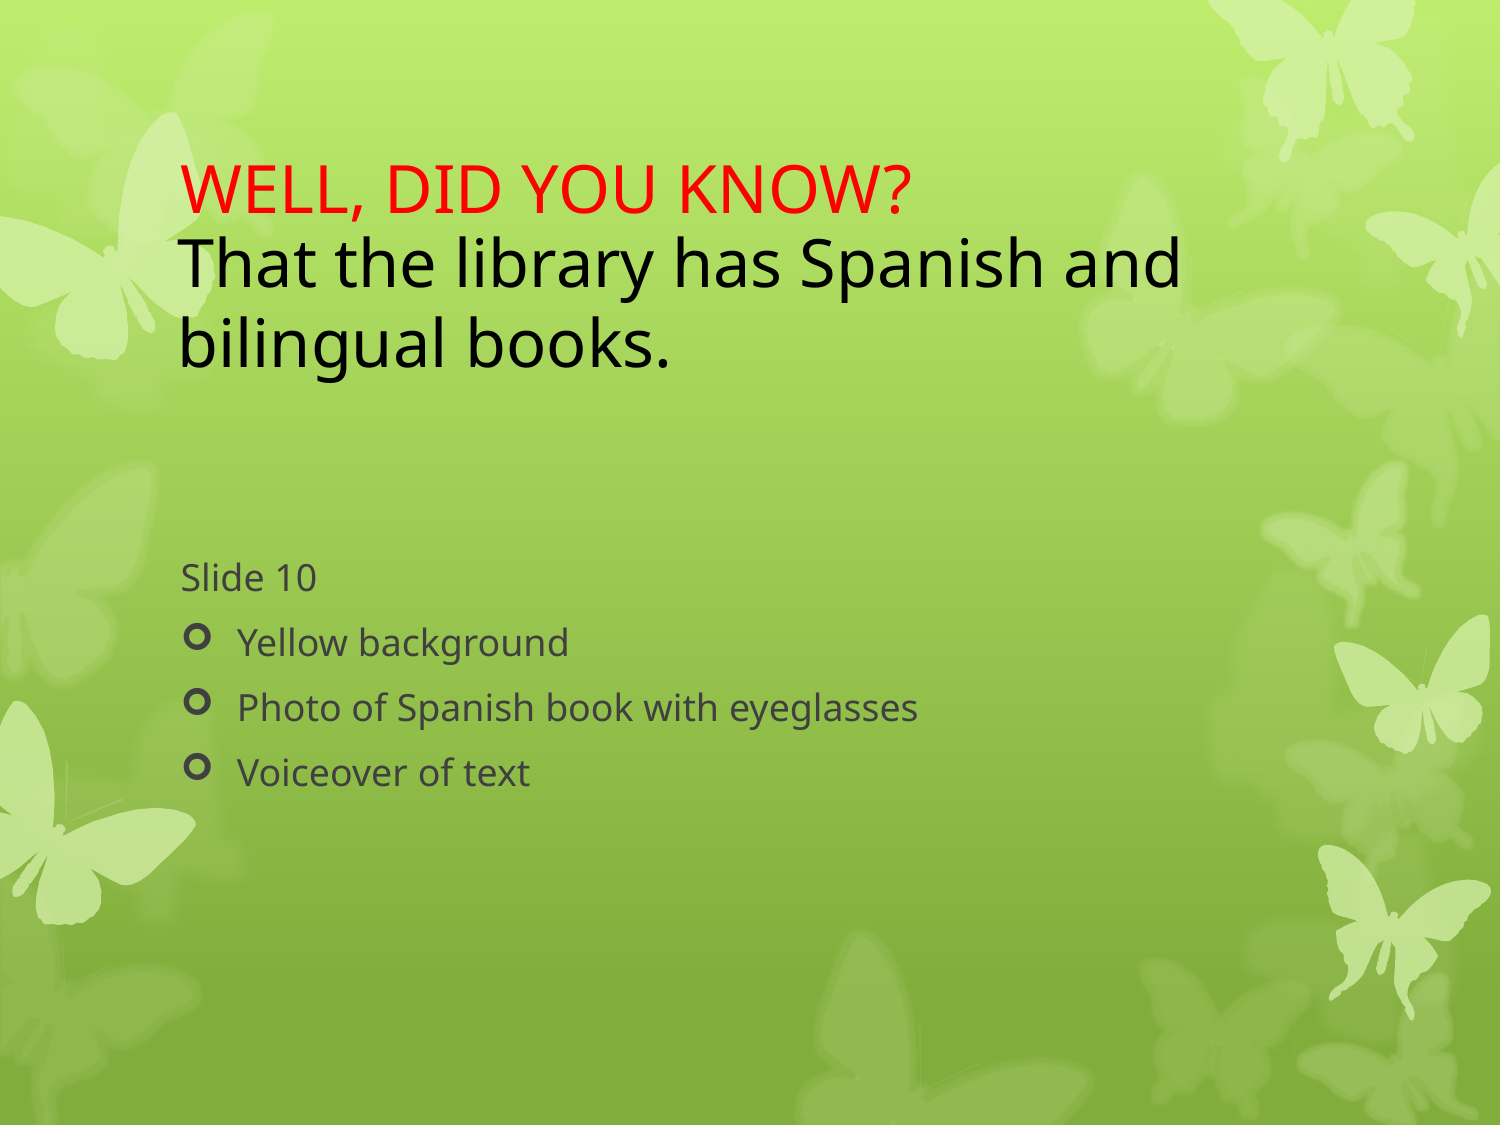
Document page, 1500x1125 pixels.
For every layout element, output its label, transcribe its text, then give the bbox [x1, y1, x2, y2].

title WELL, DID YOU KNOW? [165, 110, 1335, 263]
text_box That the library has Spanish and bilingual books. [162, 224, 1332, 377]
list Slide 10 Yellow background Photo of Spanish book with eyeglasses Voiceover of text [165, 387, 1335, 962]
